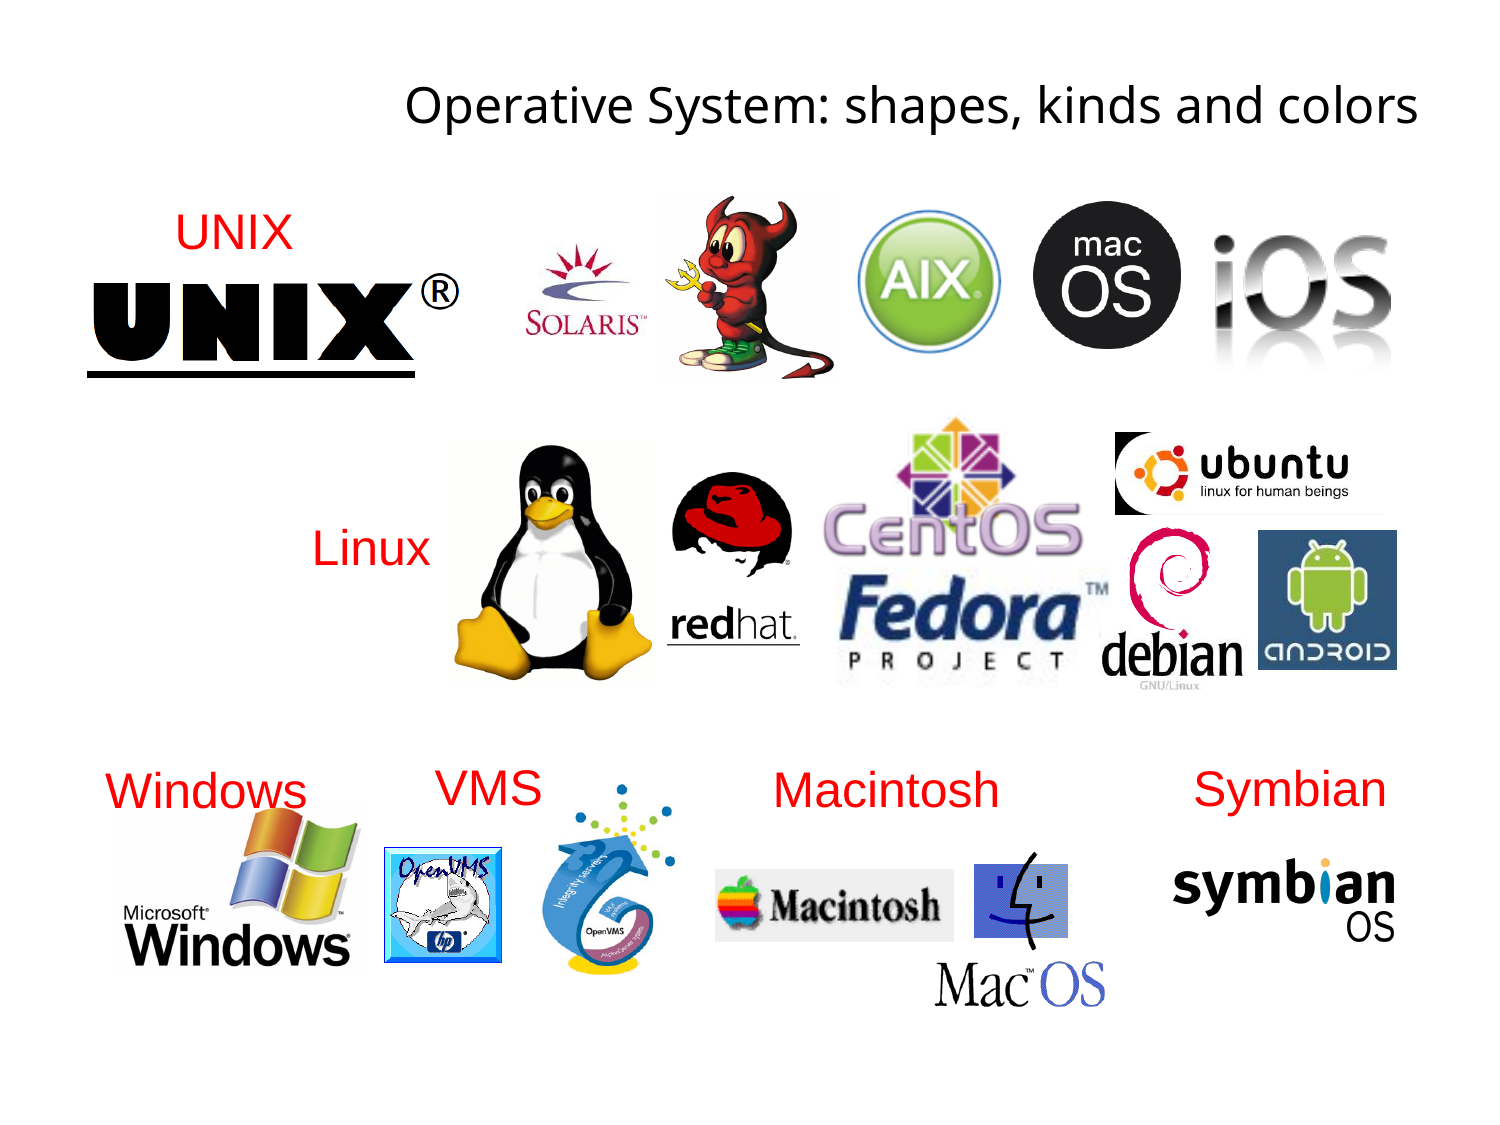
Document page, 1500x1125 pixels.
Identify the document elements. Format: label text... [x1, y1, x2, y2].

picture [116, 801, 366, 972]
text_box Windows [90, 751, 323, 827]
picture [1213, 233, 1391, 375]
text_box Linux [296, 508, 446, 583]
text_box Operative System: shapes, kinds and colors [389, 65, 1436, 141]
picture [855, 208, 1003, 356]
picture [1114, 431, 1386, 515]
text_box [1172, 748, 1404, 942]
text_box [820, 412, 1085, 558]
picture [525, 228, 647, 350]
picture [450, 440, 658, 687]
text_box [714, 749, 1106, 1008]
picture [542, 783, 676, 975]
picture [667, 471, 800, 650]
picture [657, 193, 838, 383]
text_box VMS [419, 748, 558, 824]
picture [384, 846, 502, 964]
picture [819, 526, 1398, 694]
picture [77, 253, 463, 388]
picture [1032, 201, 1181, 350]
text_box UNIX [159, 192, 309, 253]
